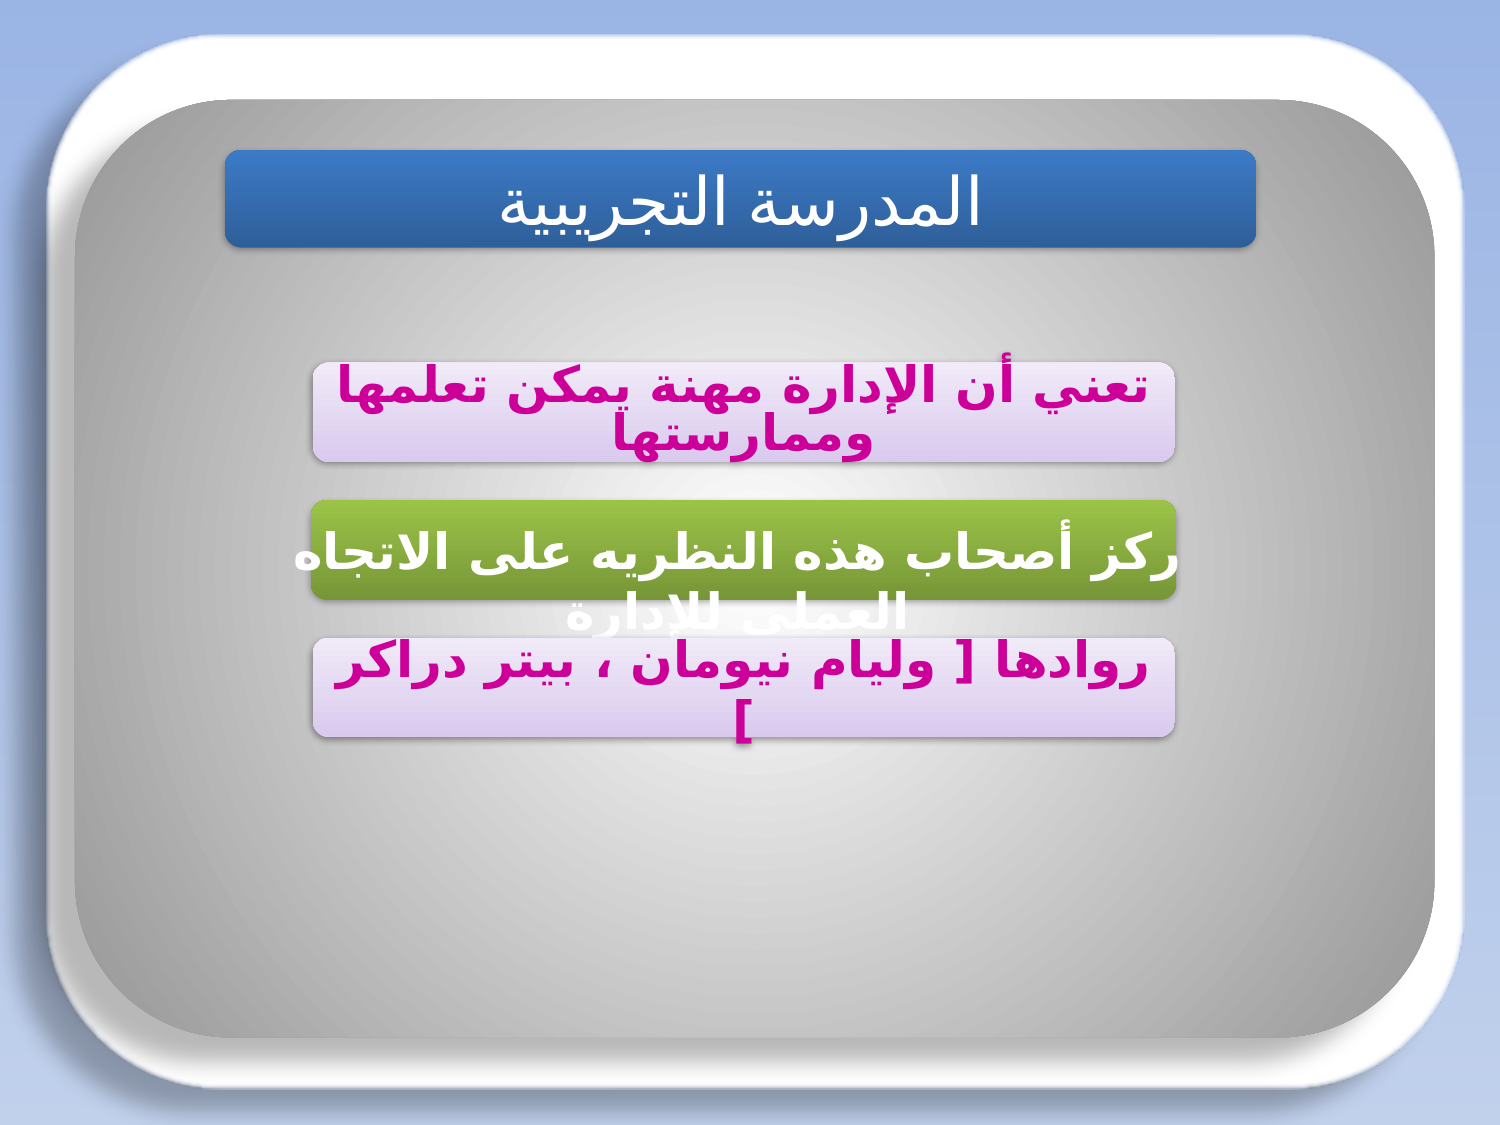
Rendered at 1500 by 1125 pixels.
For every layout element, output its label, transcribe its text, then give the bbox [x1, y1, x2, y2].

text_box تعني أن الإدارة مهنة يمكن تعلمها وممارستها [311, 361, 1176, 464]
text_box روادها [ وليام نيومان ، بيتر دراكر ] [311, 636, 1176, 739]
text_box المدرسة التجريبية [224, 149, 1257, 248]
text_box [237, 499, 1238, 601]
text_box [72, 97, 1437, 1040]
text_box [0, 0, 1500, 1125]
text_box [51, 34, 1468, 1089]
